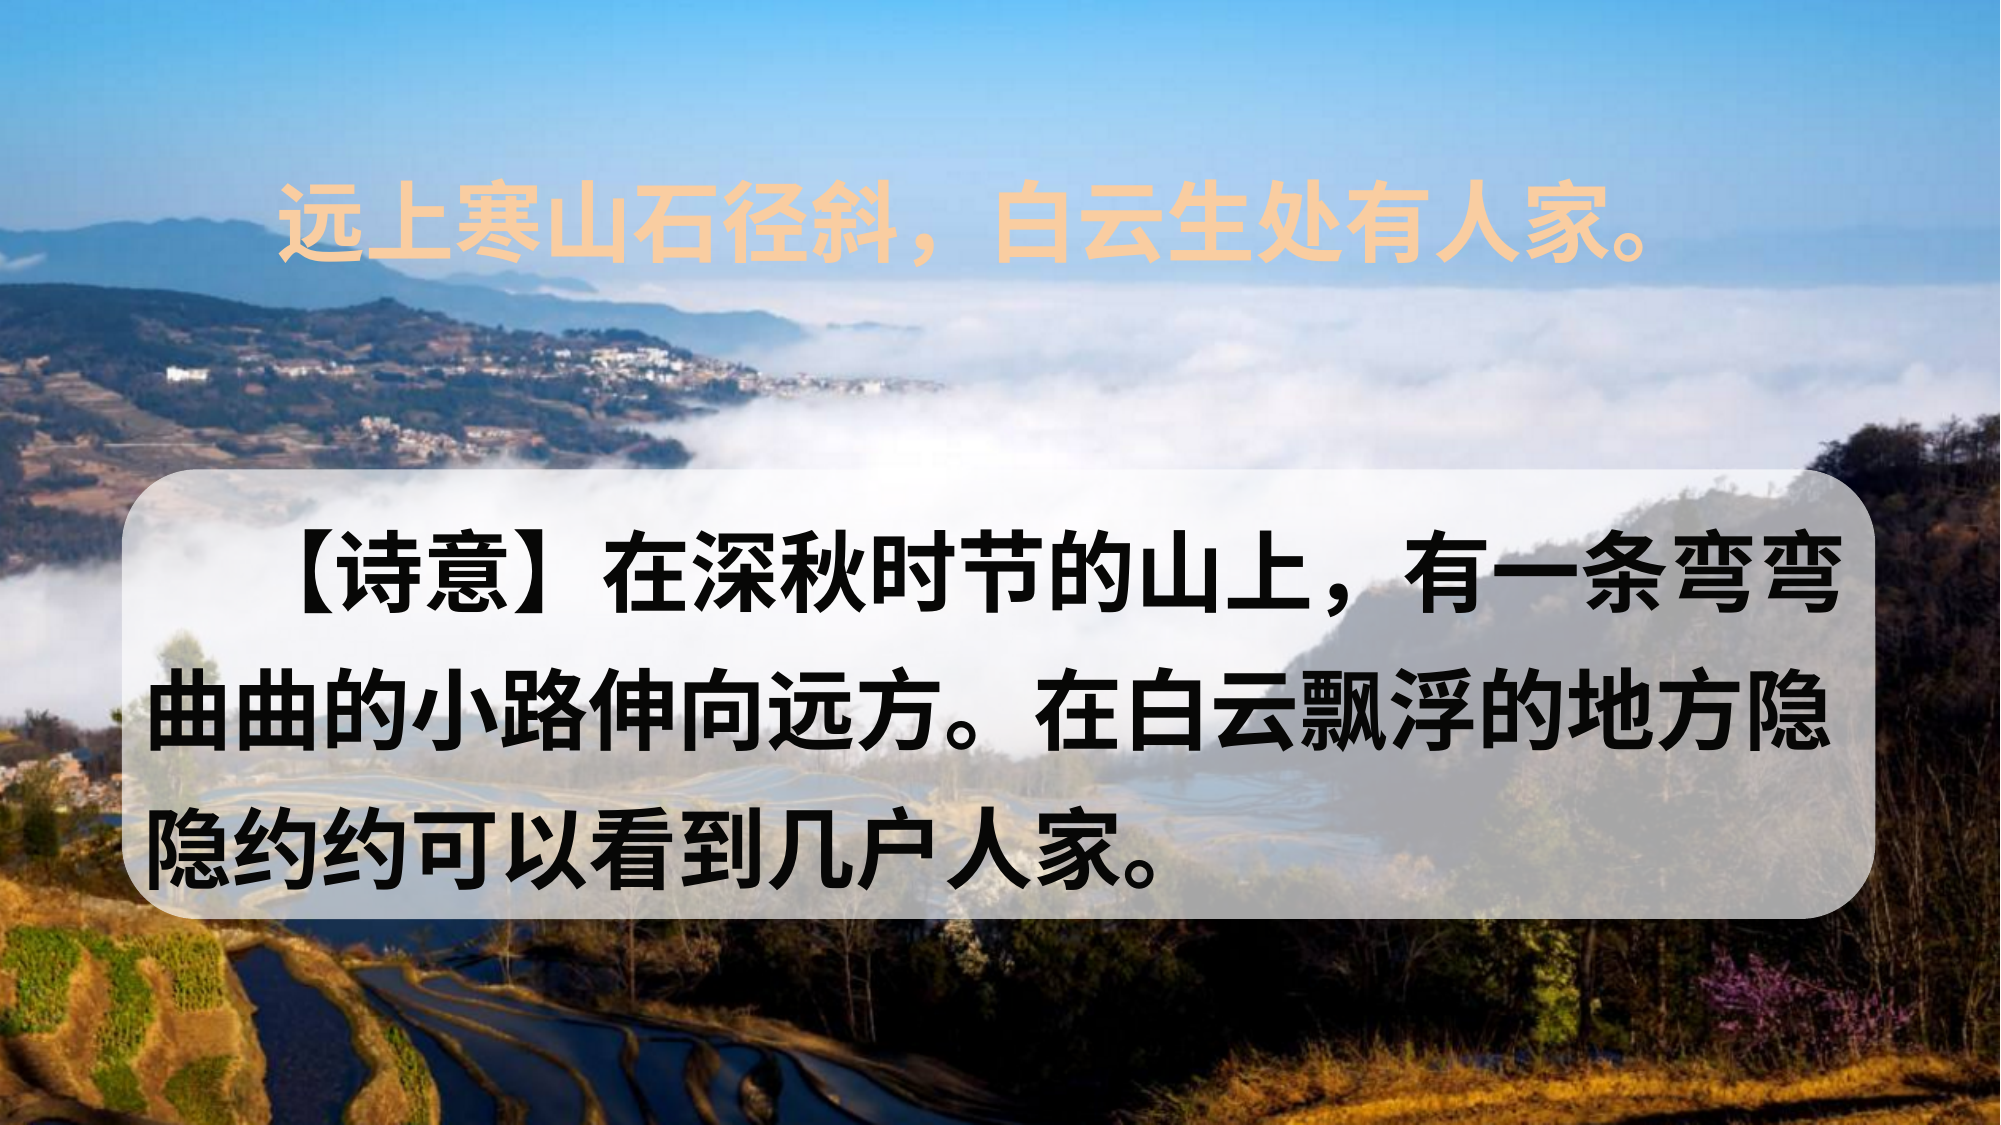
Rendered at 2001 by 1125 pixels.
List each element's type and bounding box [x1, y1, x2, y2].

text_box [121, 469, 1876, 919]
picture [0, 0, 2001, 1125]
